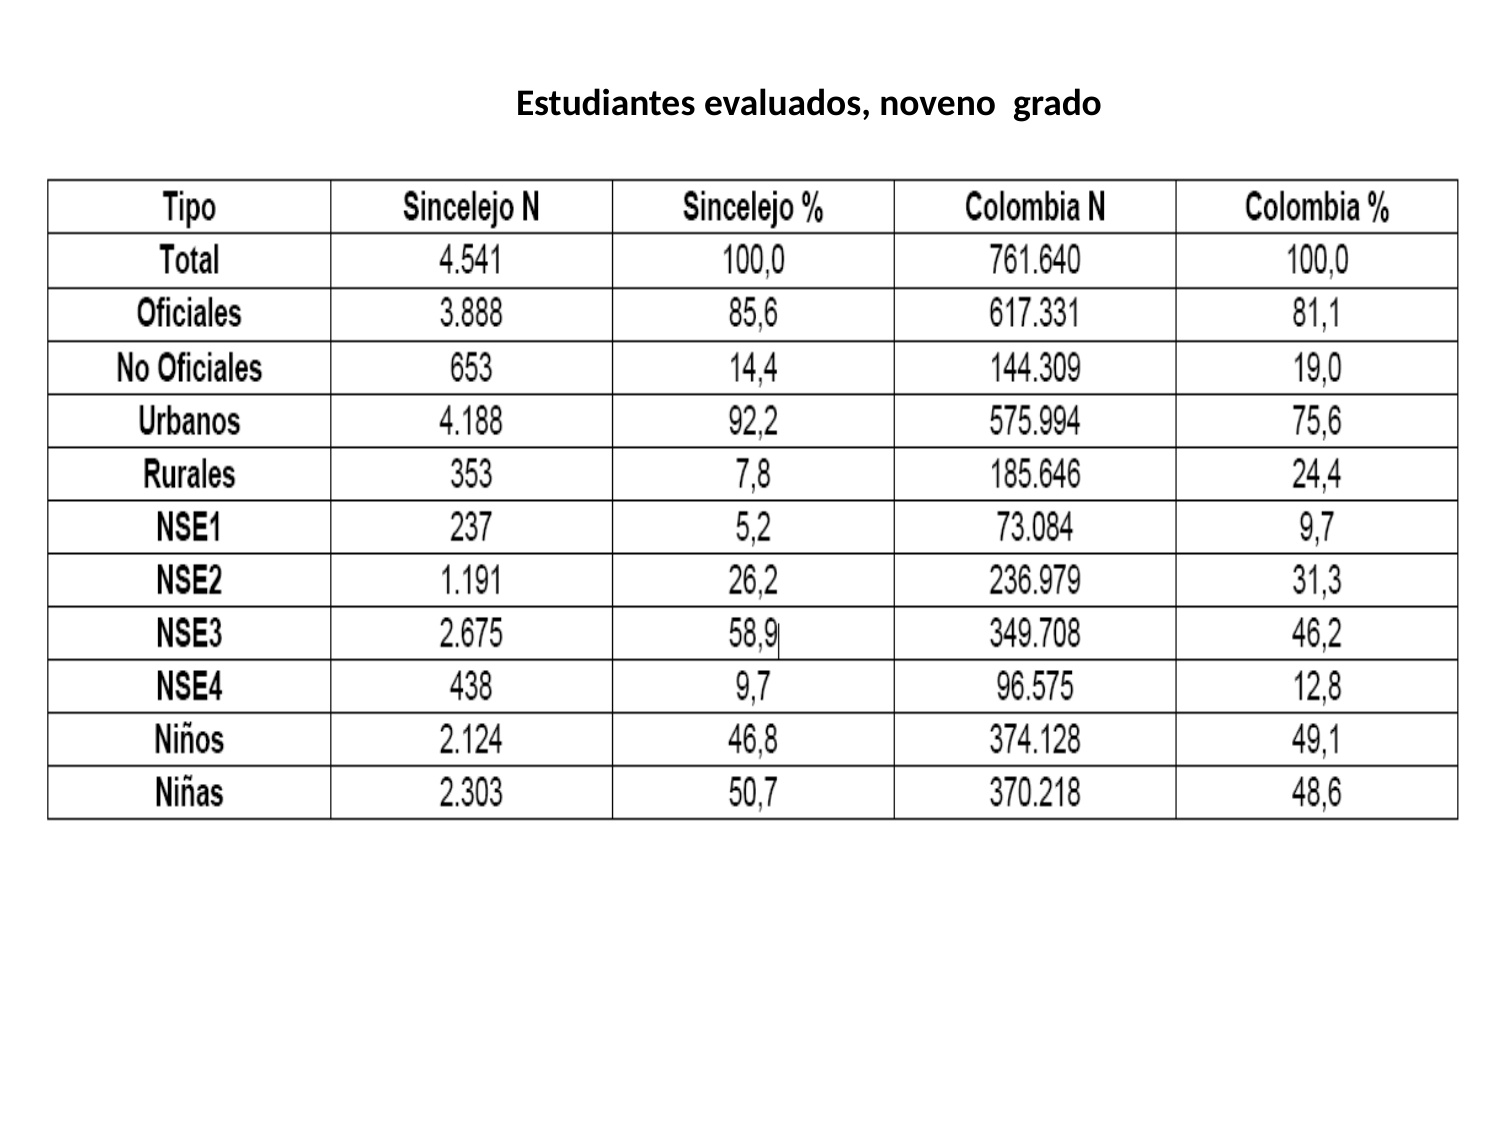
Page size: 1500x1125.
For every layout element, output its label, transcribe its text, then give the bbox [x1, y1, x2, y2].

text_box Estudiantes evaluados, noveno grado [456, 70, 1162, 130]
picture [34, 152, 1477, 844]
